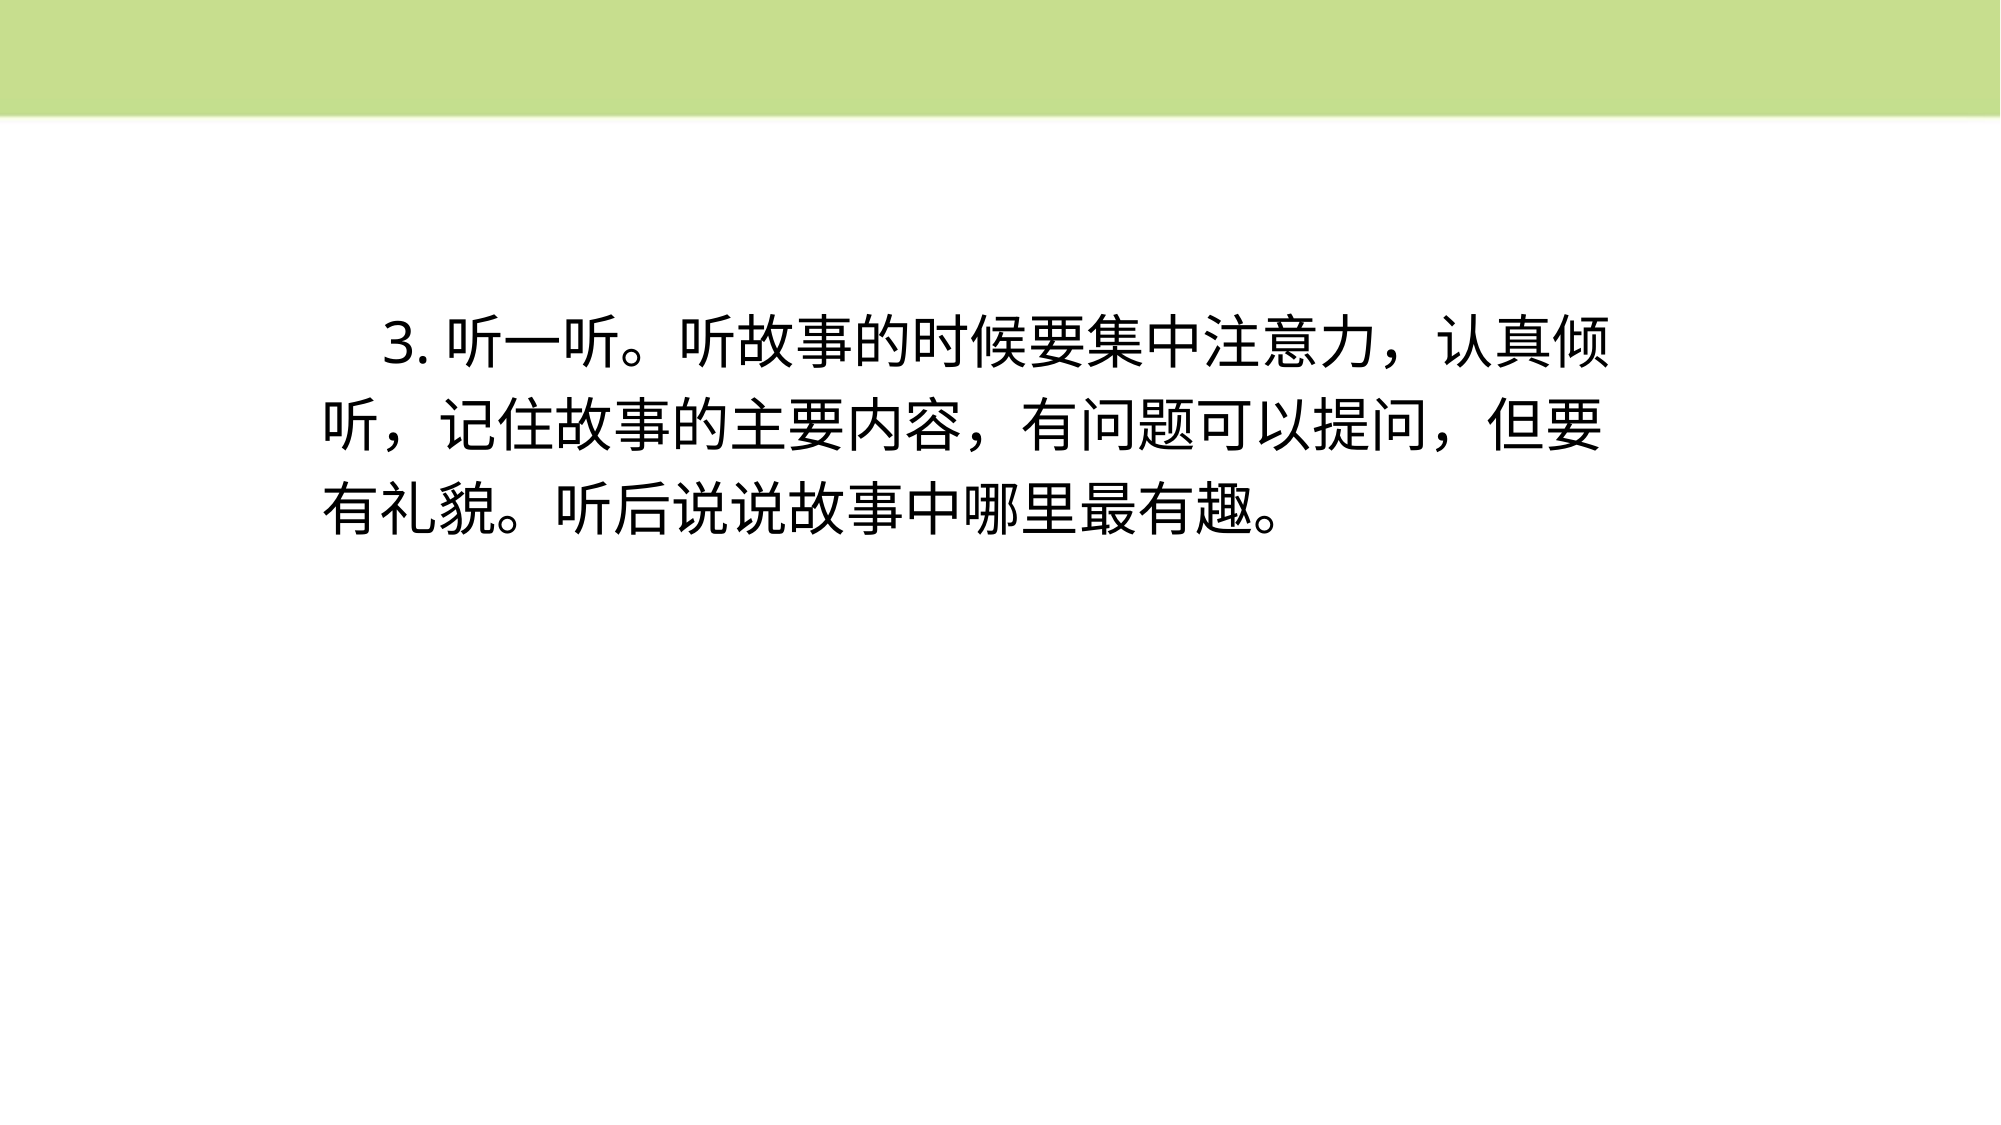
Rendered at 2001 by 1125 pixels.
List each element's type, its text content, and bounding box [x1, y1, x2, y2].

picture [0, 0, 2001, 1125]
list 3.听一听。听故事的时候要集中注意力，认真倾听，记住故事的主要内容，有问题可以提问，但要有礼貌。听后说说故事中哪里最有趣。 [306, 284, 1658, 601]
